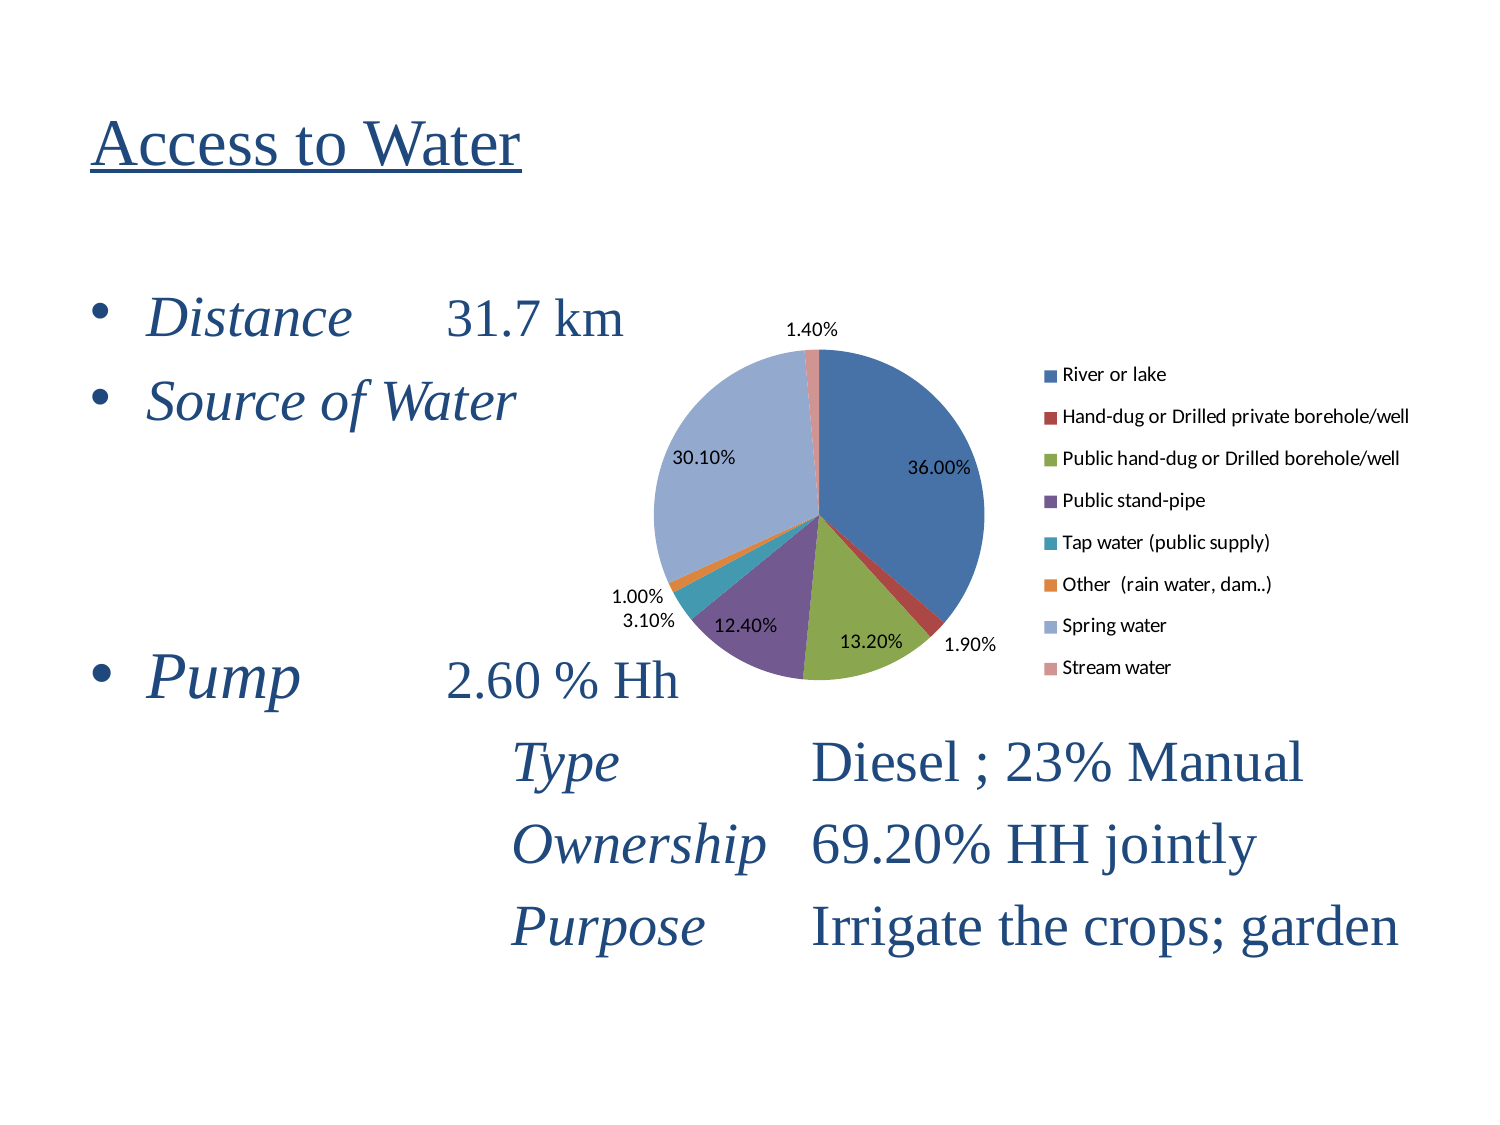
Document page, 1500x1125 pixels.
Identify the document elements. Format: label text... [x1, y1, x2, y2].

list Distance 31.7 km Source of Water Pump 2.60 % Hh Type Diesel ; 23% Manual Ownership 69.20% HH jointly Purpose Irrigate the crops; garden [75, 262, 1425, 1005]
chart [562, 312, 1451, 713]
title Access to Water [75, 45, 1425, 233]
